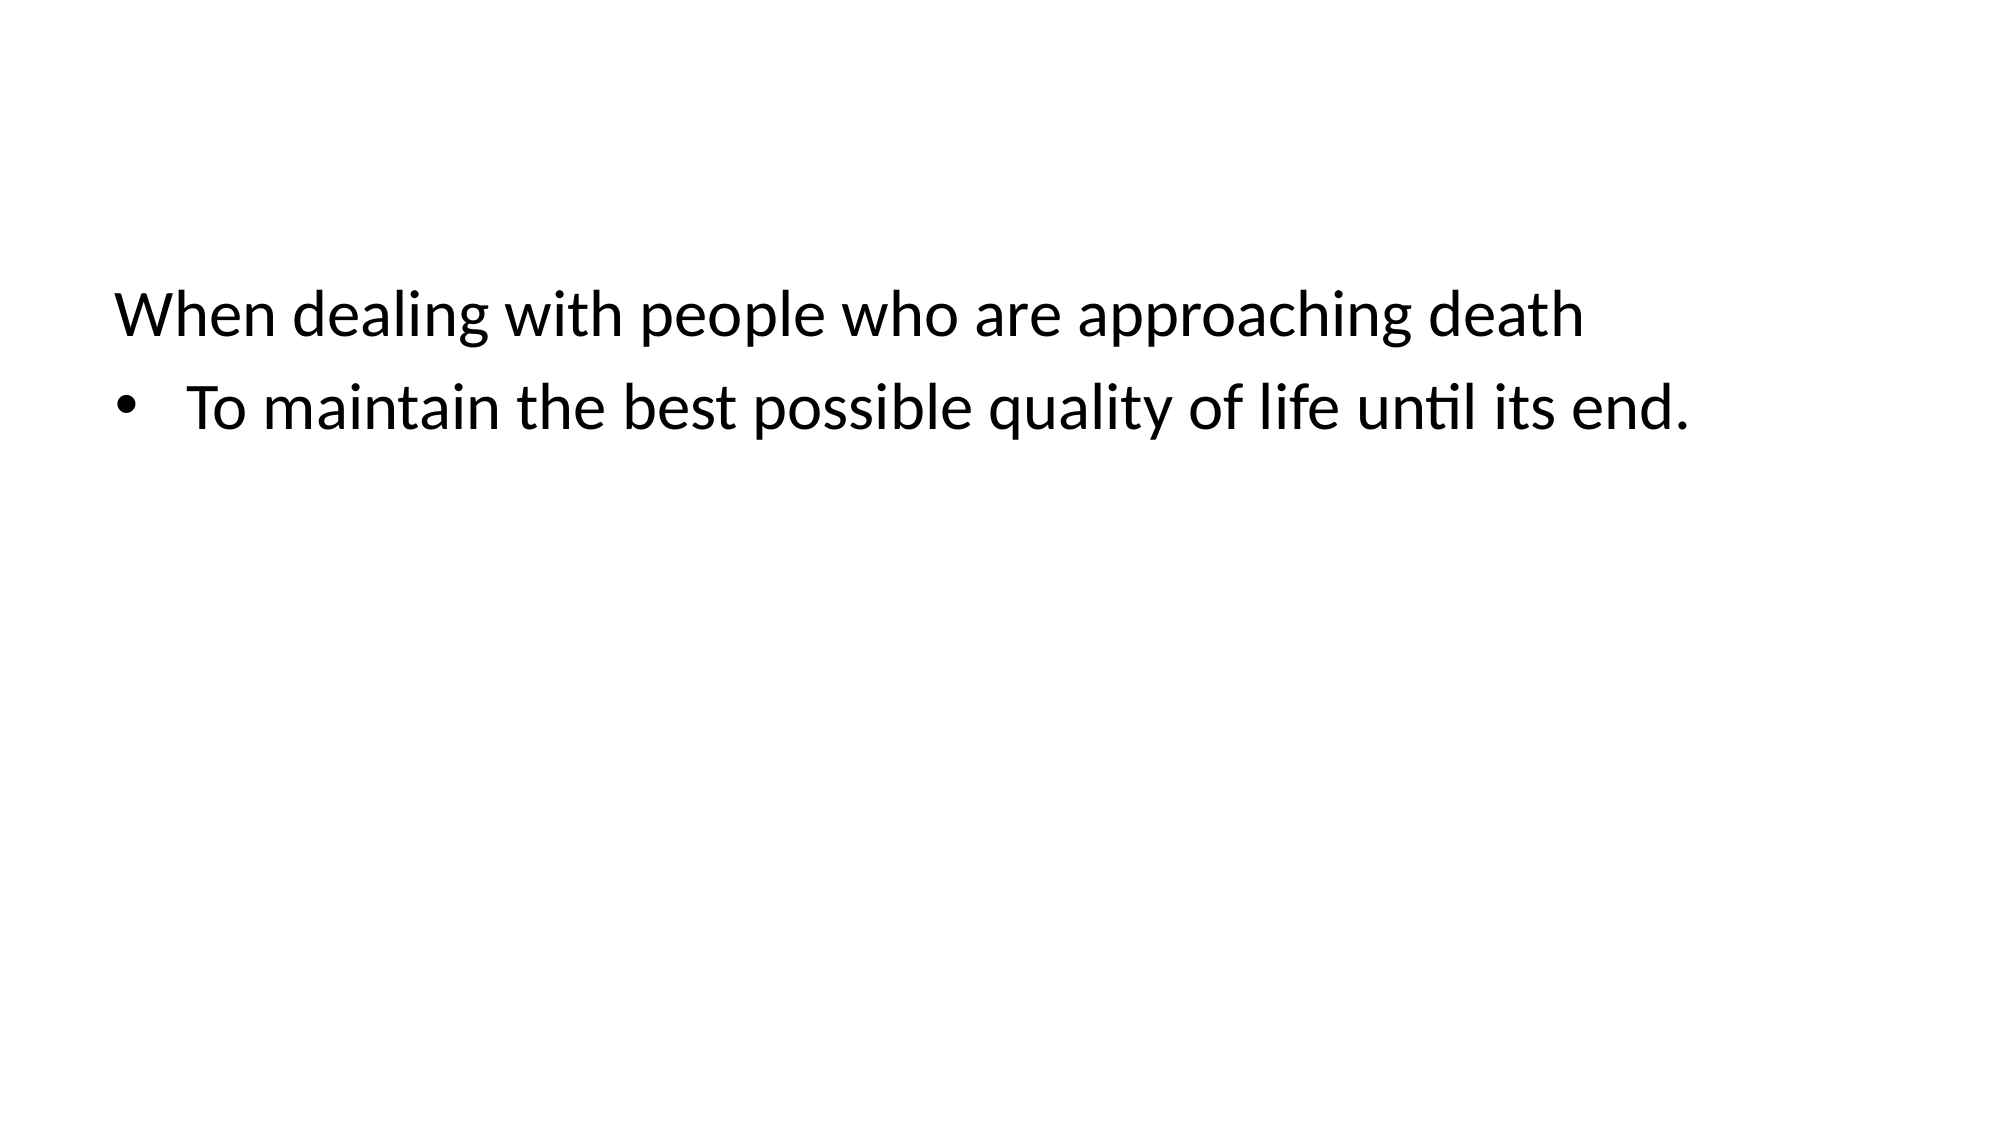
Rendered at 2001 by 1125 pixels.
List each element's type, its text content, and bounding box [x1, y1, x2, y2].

list When dealing with people who are approaching death To maintain the best possible quality of life until its end. [99, 262, 1900, 1005]
